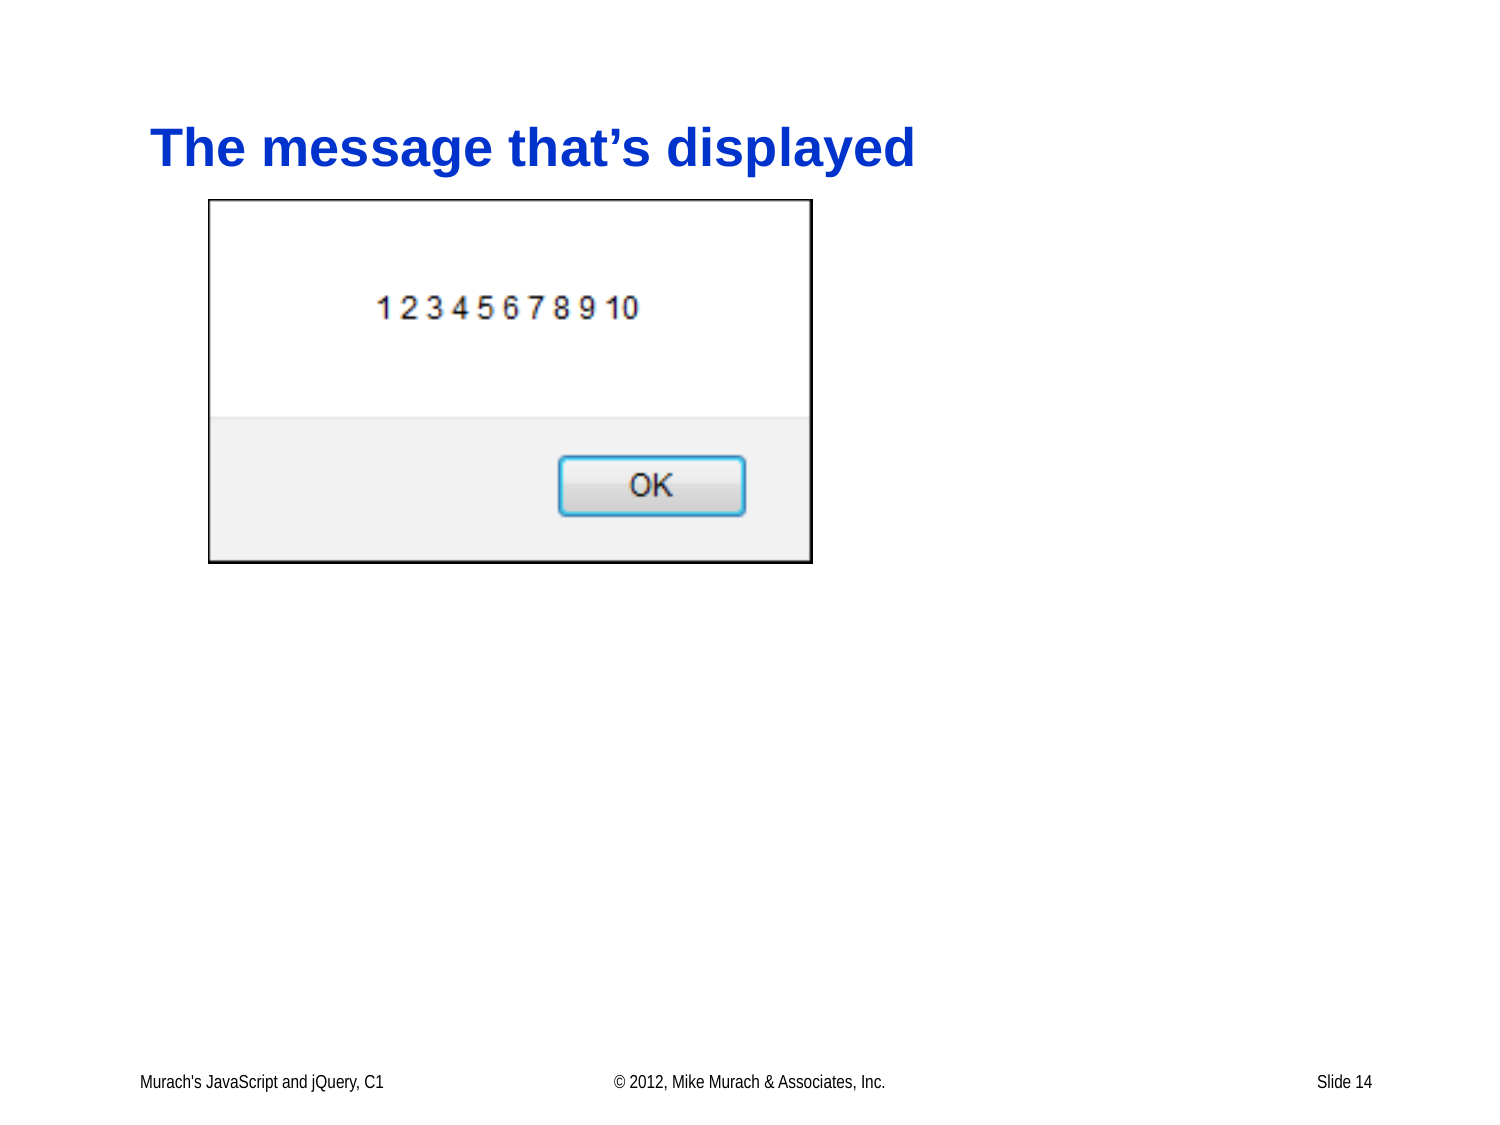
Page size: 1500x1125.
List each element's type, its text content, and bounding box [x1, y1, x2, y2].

picture [208, 199, 813, 564]
slide_number Slide 14 [1074, 1025, 1388, 1100]
title The message that’s displayed [150, 112, 1350, 179]
slide_number Murach's JavaScript and jQuery, C1 [125, 1025, 450, 1100]
footer © 2012, Mike Murach & Associates, Inc. [474, 1025, 1025, 1100]
